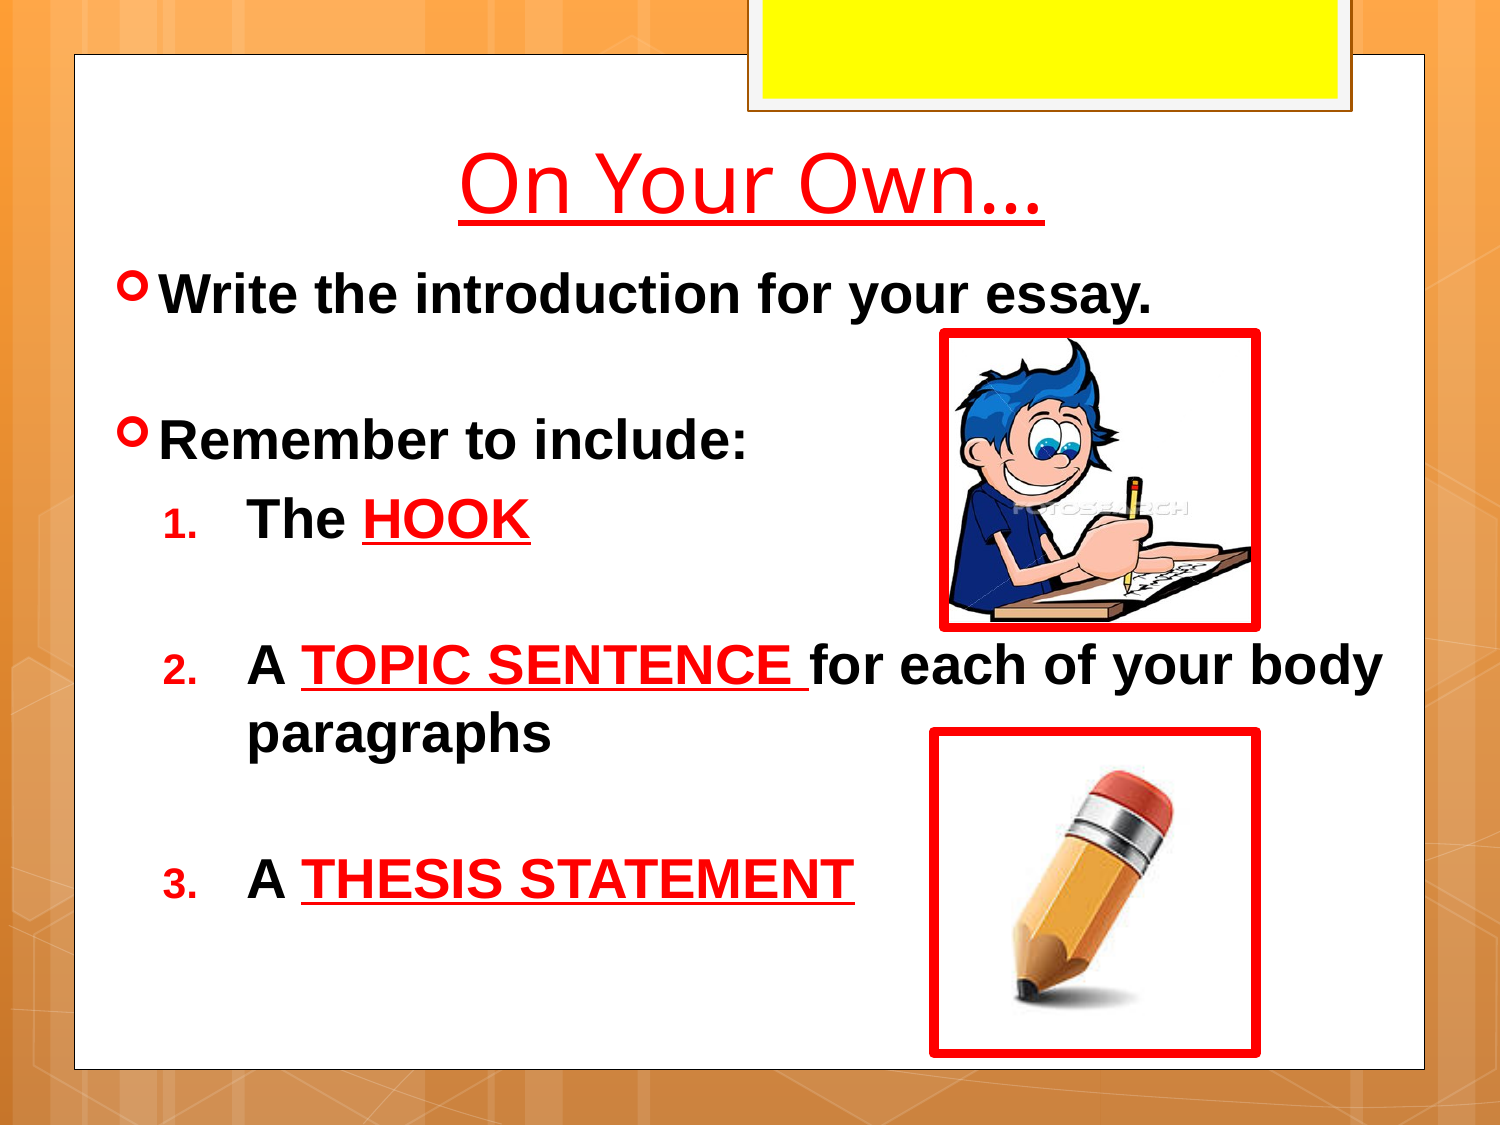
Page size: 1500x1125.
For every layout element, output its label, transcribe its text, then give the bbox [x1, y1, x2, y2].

list Write the introduction for your essay. Remember to include: The HOOK A TOPIC SENTENCE for each of your body paragraphs A THESIS STATEMENT [87, 249, 1425, 1013]
picture [948, 337, 1252, 624]
title On Your Own… [174, 50, 1328, 238]
picture [938, 735, 1252, 1049]
